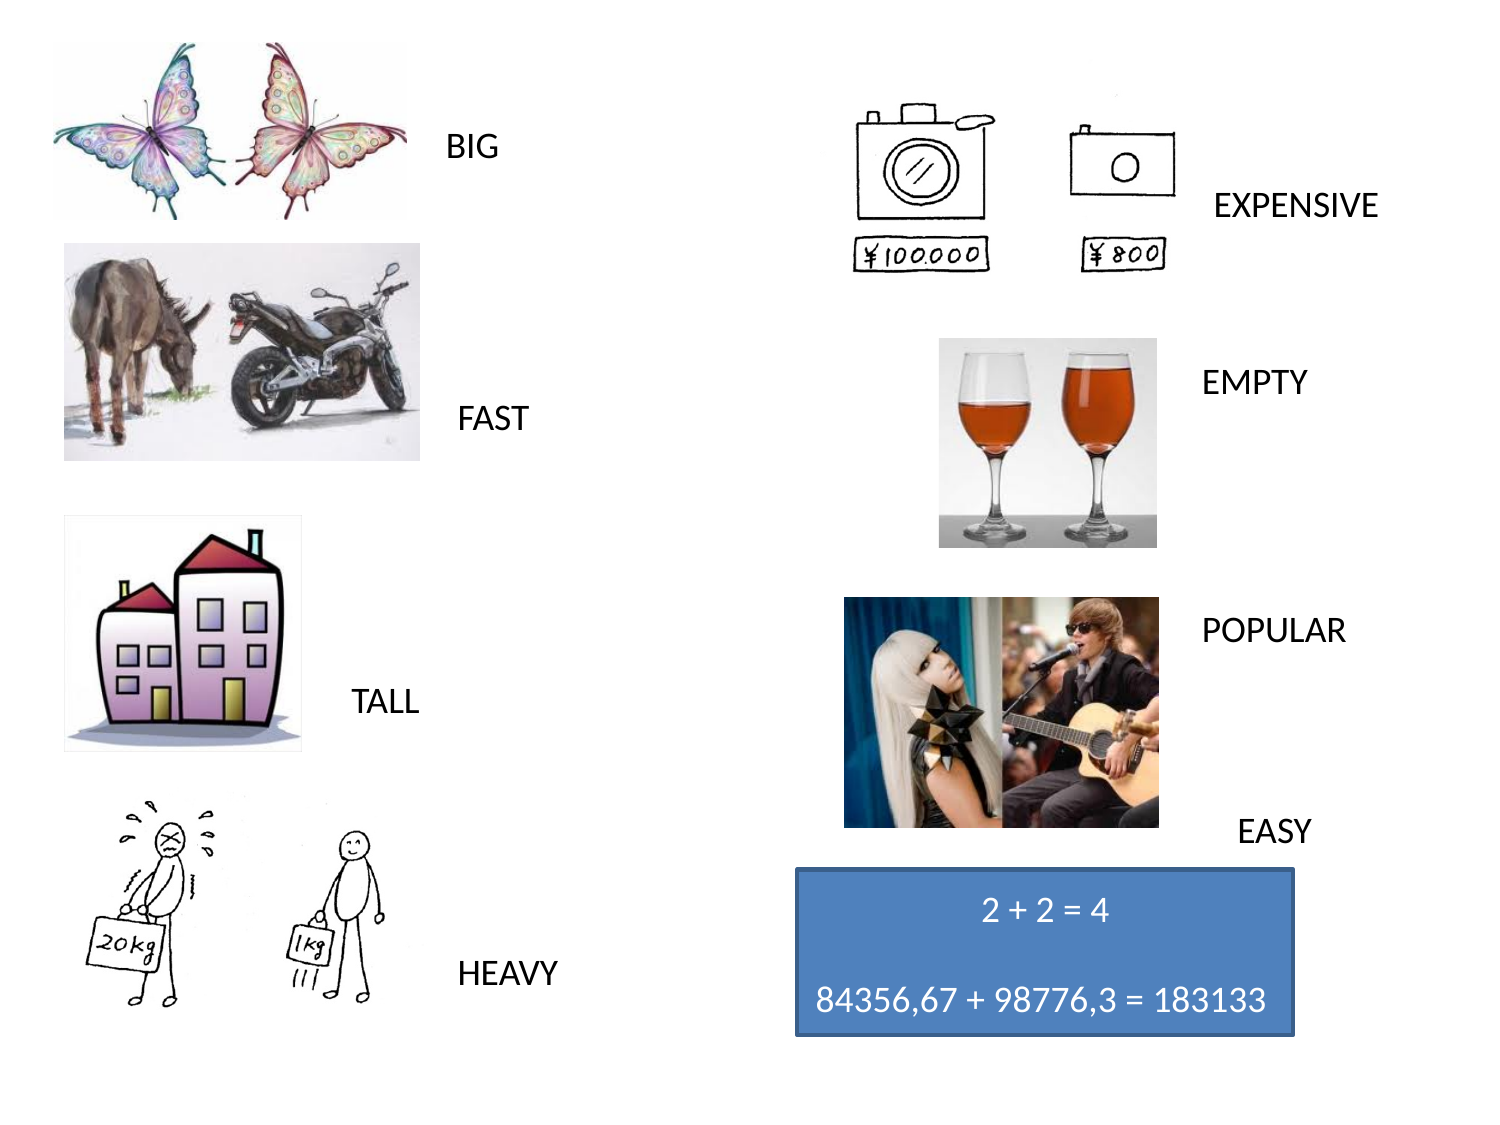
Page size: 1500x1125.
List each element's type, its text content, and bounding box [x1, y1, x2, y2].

text_box FAST [442, 385, 561, 445]
picture [64, 243, 420, 461]
picture [938, 337, 1158, 548]
text_box EASY [1222, 798, 1353, 859]
text_box EMPTY [1187, 349, 1412, 410]
picture [52, 42, 407, 221]
text_box EXPENSIVE [1202, 172, 1424, 233]
text_box BIG [430, 113, 526, 174]
text_box 2 + 2 = 4 84356,67 + 98776,3 = 183133 [795, 867, 1295, 1037]
picture [64, 514, 302, 752]
picture [844, 597, 1159, 828]
text_box POPULAR [1187, 597, 1412, 658]
text_box HEAVY [442, 940, 585, 1001]
text_box TALL [336, 668, 455, 729]
picture [820, 54, 1198, 291]
picture [52, 786, 430, 1024]
